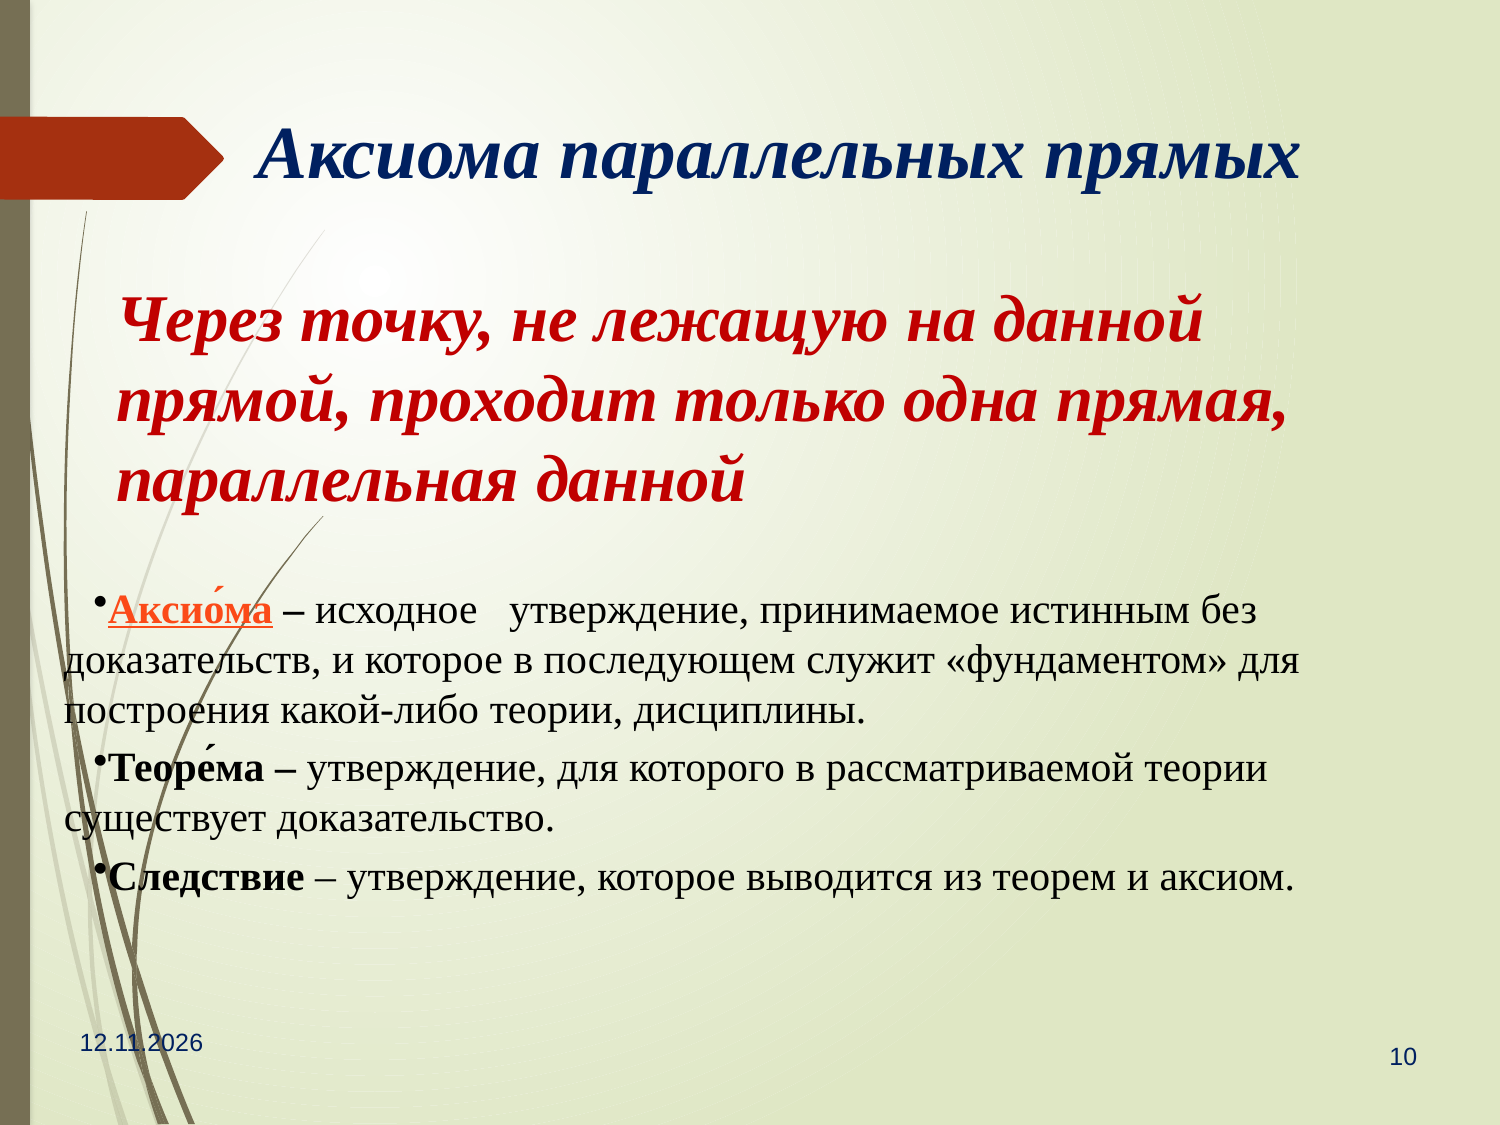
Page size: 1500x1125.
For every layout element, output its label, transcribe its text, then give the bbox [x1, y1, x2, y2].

list Через точку, не лежащую на данной прямой, проходит только одна прямая, параллельная данной [101, 267, 1436, 445]
title Аксиома параллельных прямых [242, 95, 1500, 203]
text_box 19.01.2023 [64, 1011, 266, 1072]
text_box Аксио́ма – исходное утверждение, принимаемое истинным без доказательств, и которое в последующем служит «фундаментом» для построения какой-либо теории, дисциплины. Теоре́ма – утверждение, для которого в рассматриваемой теории существует доказательство. Следствие – утверждение, которое выводится из теорем и аксиом. [48, 574, 1455, 917]
text_box 10 [1312, 1024, 1433, 1085]
